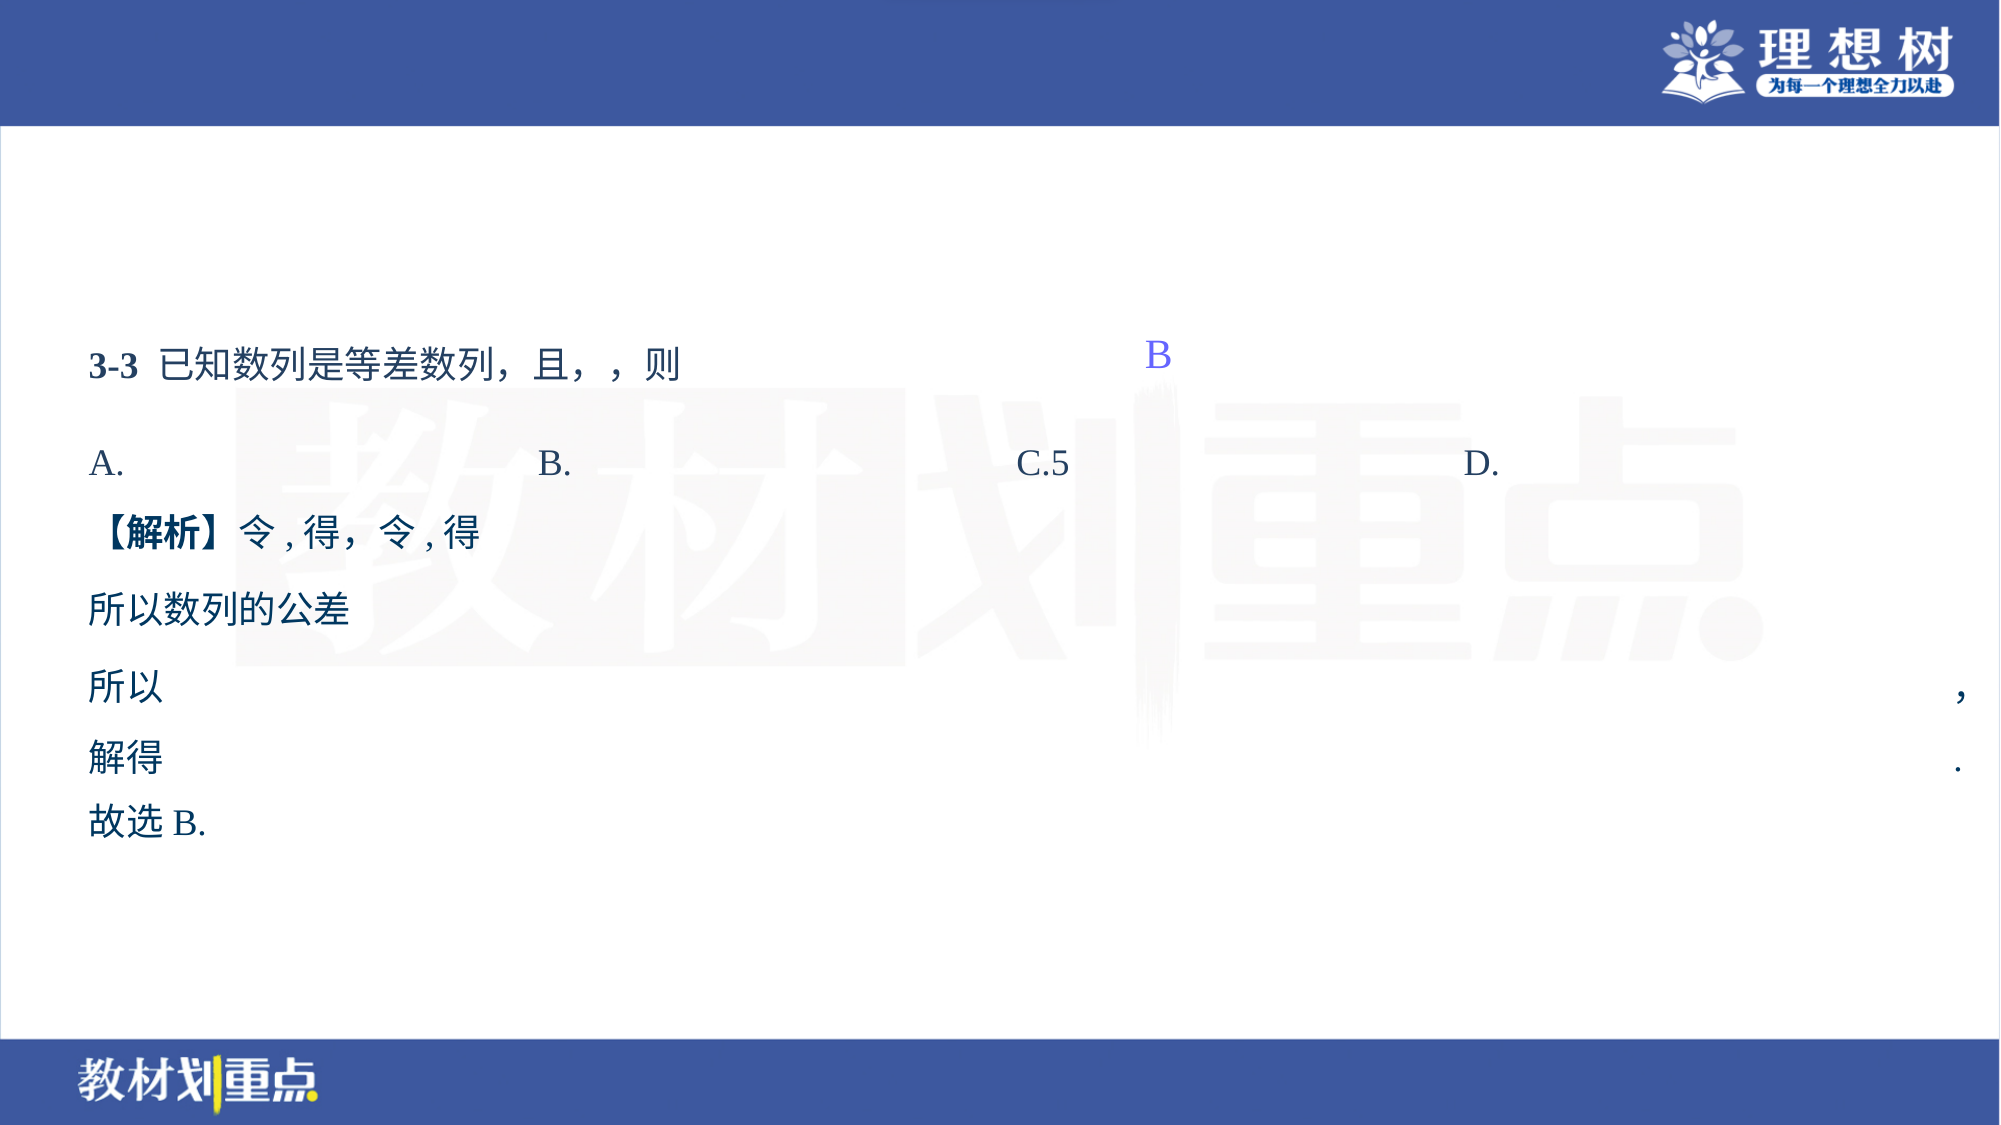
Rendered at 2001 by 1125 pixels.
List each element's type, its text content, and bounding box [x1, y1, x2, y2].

text_box B [1129, 324, 1188, 375]
picture [0, 0, 2000, 1125]
